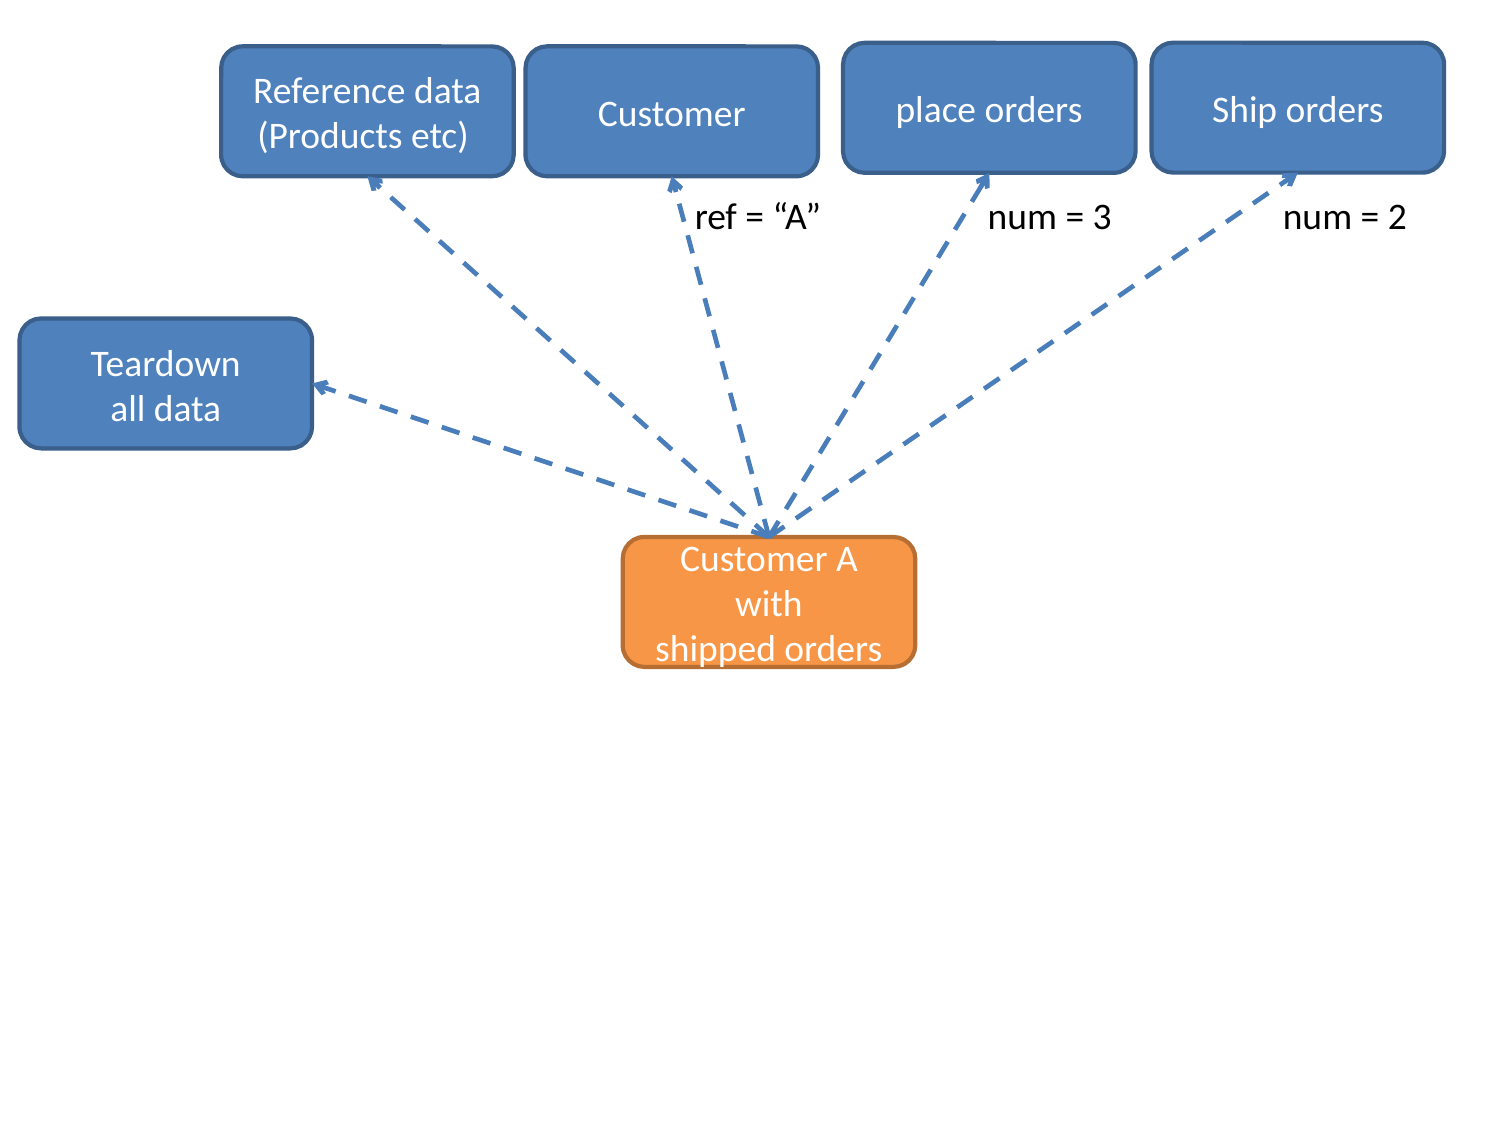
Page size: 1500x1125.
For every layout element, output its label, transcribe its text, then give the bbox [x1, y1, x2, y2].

text_box Customer A with shipped orders [620, 546, 918, 670]
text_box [671, 176, 764, 538]
text_box Ship orders [1149, 40, 1447, 175]
text_box Reference data (Products etc) [219, 44, 516, 179]
text_box place orders [840, 40, 1138, 171]
text_box num = 2 [1303, 184, 1423, 245]
text_box Teardown all data [17, 316, 315, 451]
text_box Customer [523, 44, 821, 174]
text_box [311, 383, 666, 538]
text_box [768, 172, 1299, 538]
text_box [367, 176, 669, 381]
